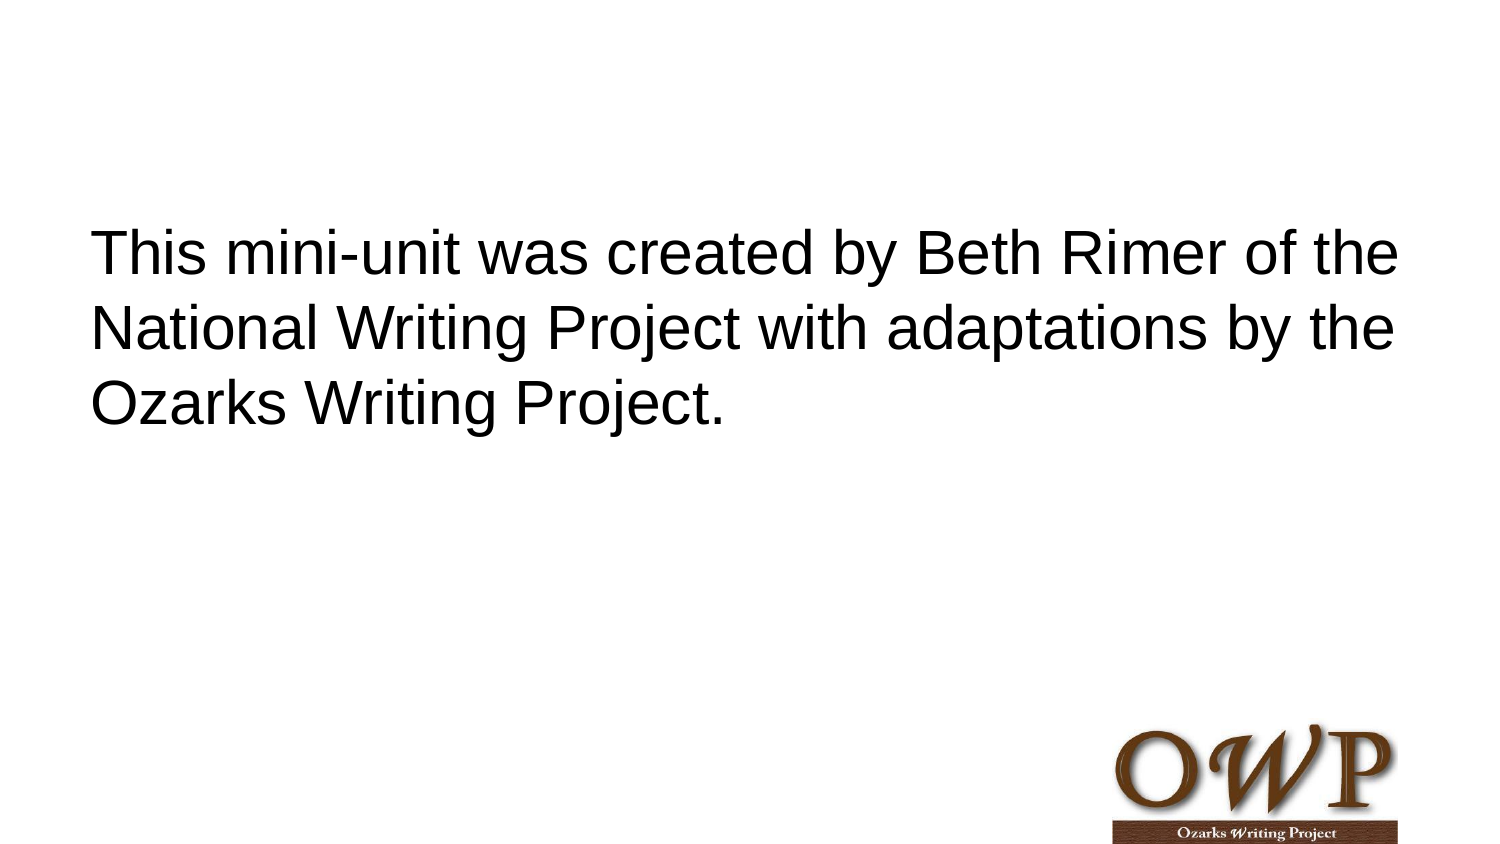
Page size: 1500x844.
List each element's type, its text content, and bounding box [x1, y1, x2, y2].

list This mini-unit was created by Beth Rimer of the National Writing Project with adaptations by the Ozarks Writing Project. [75, 196, 1425, 808]
picture [1112, 717, 1399, 844]
